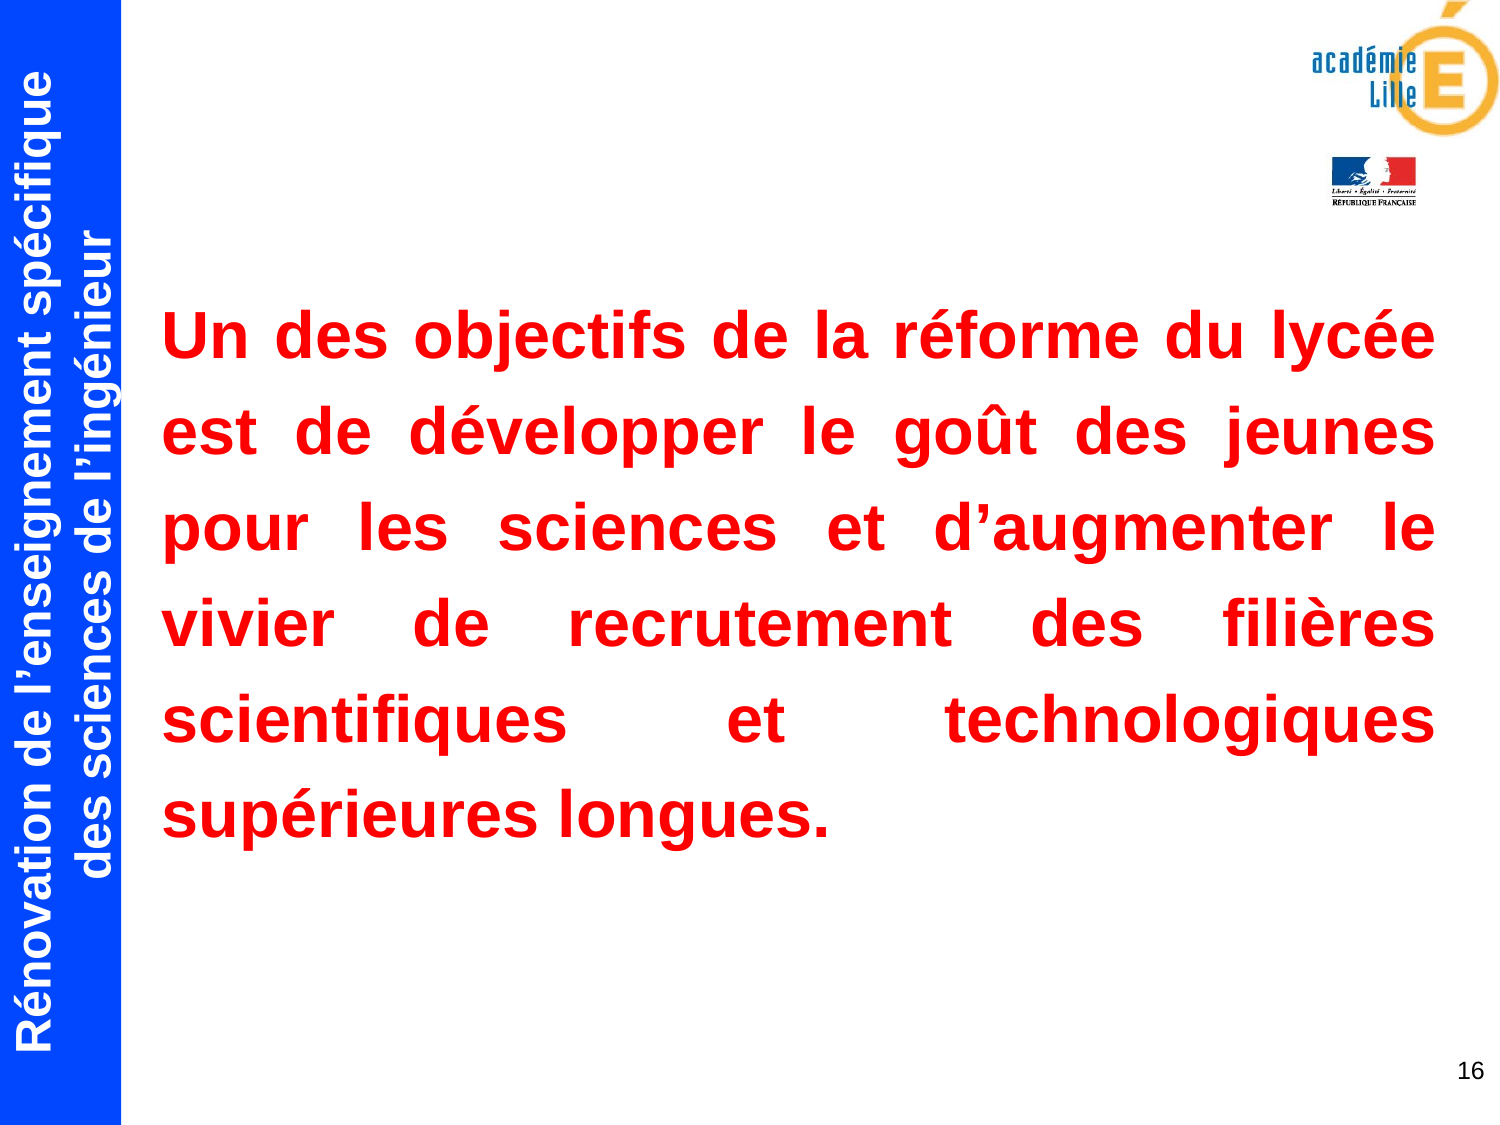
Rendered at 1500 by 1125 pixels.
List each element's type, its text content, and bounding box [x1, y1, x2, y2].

text_box Un des objectifs de la réforme du lycée est de développer le goût des jeunes pour les sciences et d’augmenter le vivier de recrutement des filières scientifiques et technologiques supérieures longues. [146, 268, 1453, 859]
slide_number 16 [1149, 1046, 1500, 1125]
picture [1312, 0, 1500, 206]
